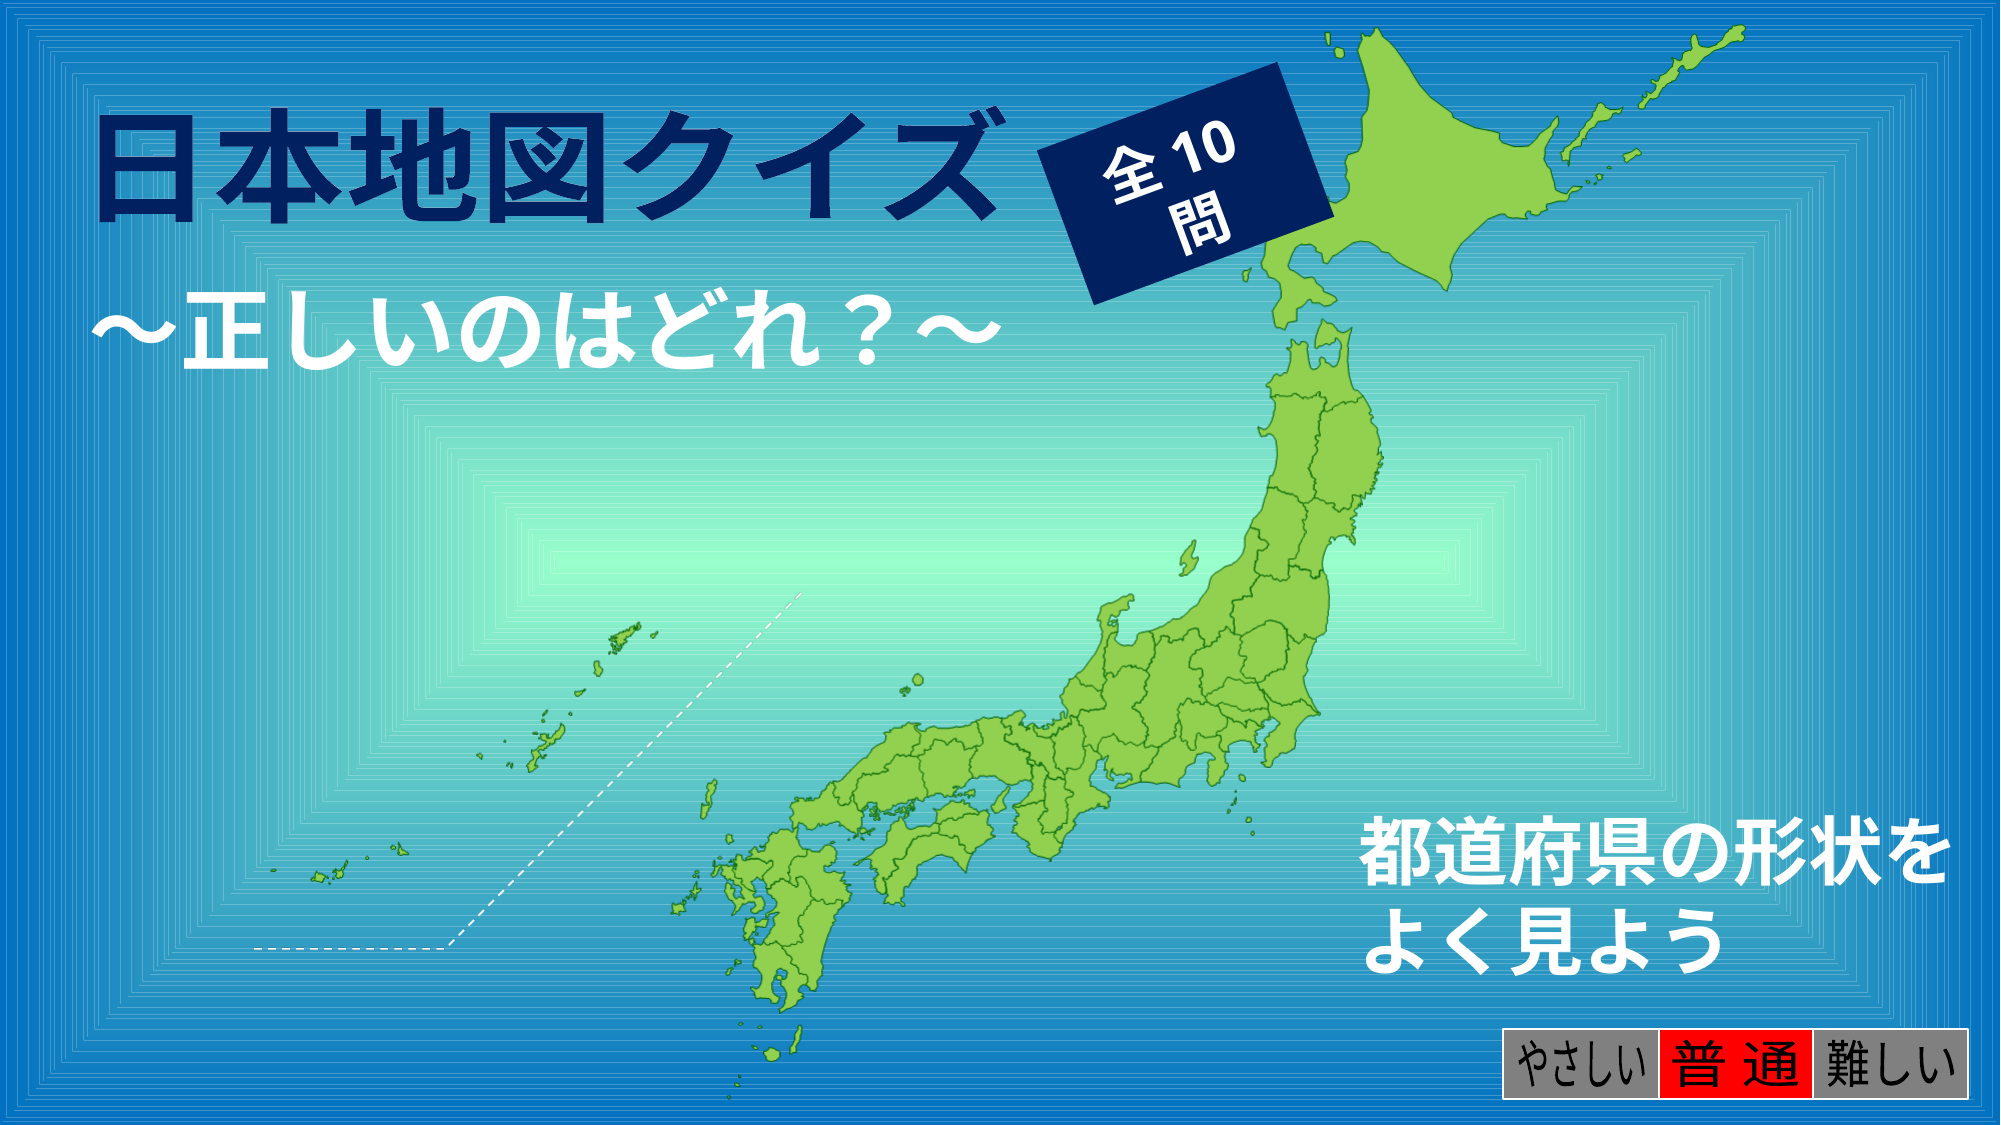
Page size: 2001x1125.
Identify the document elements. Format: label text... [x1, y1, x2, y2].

text_box [1750, 1029, 1812, 1099]
text_box 都道府県の形状を よく見よう [1750, 797, 1974, 993]
text_box [0, 0, 2000, 1125]
text_box ～正しいのはどれ？～ [74, 265, 249, 391]
text_box [1812, 1029, 1969, 1099]
picture [254, 24, 1746, 1101]
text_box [99, 105, 249, 224]
